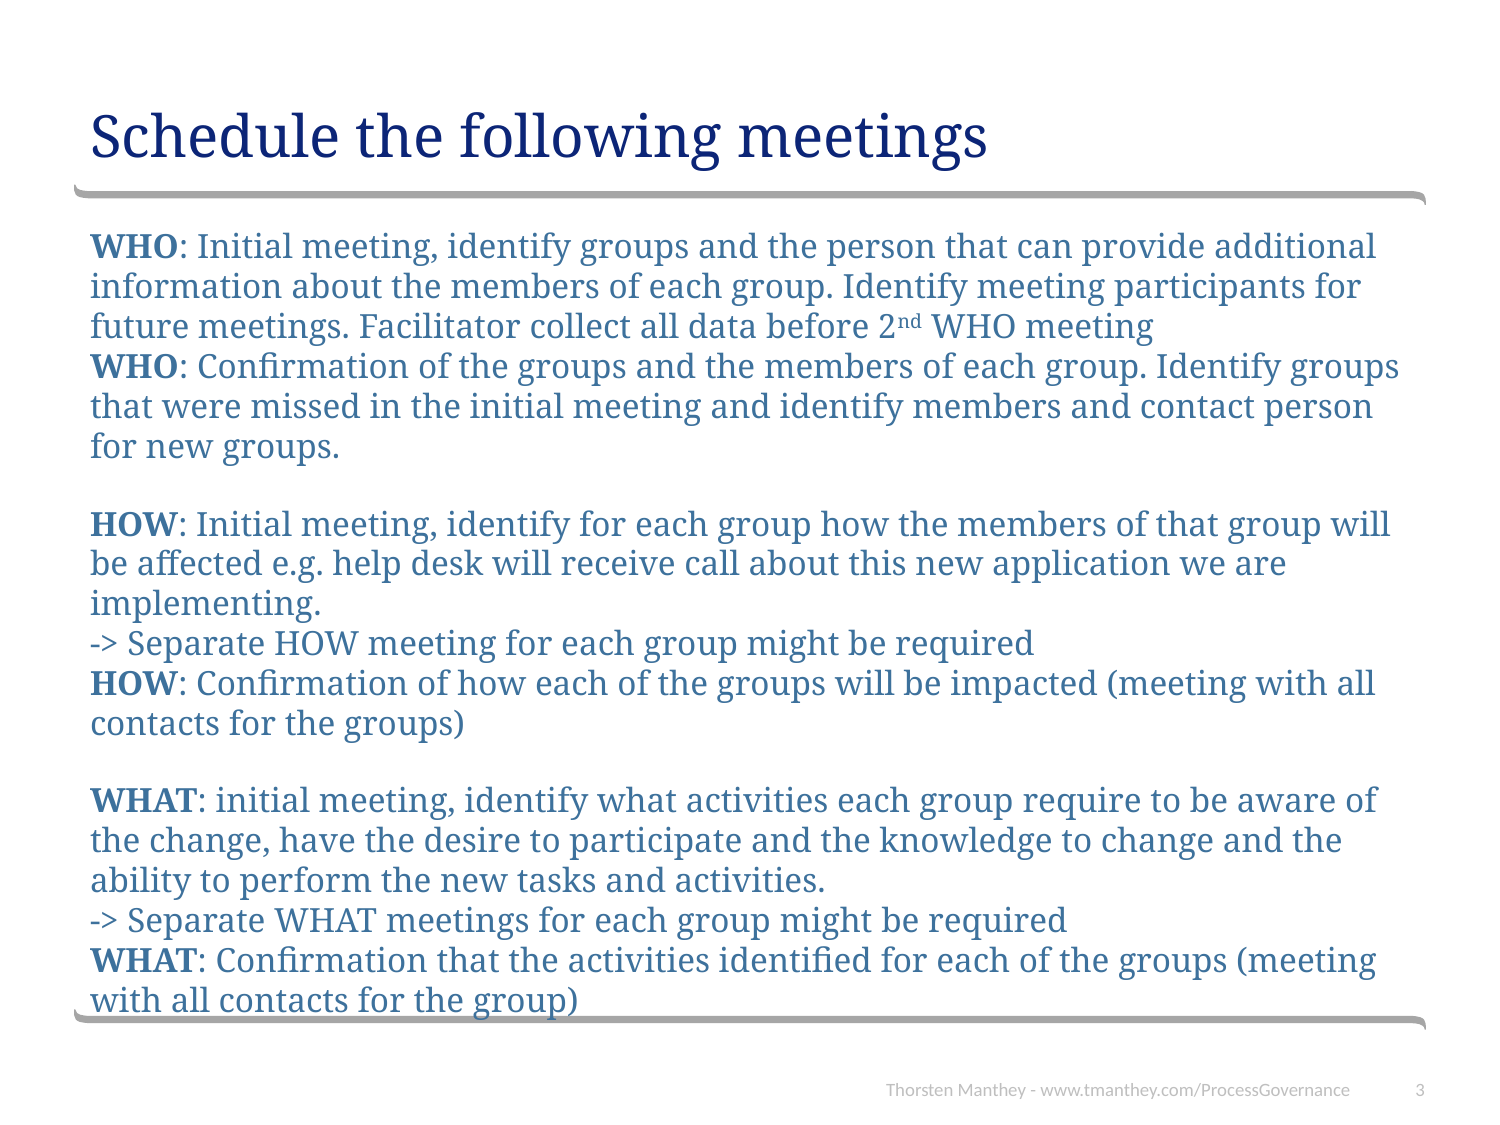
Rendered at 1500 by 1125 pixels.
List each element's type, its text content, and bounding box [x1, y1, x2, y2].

list WHO: Initial meeting, identify groups and the person that can provide additional information about the members of each group. Identify meeting participants for future meetings. Facilitator collect all data before 2nd WHO meeting WHO: Confirmation of the groups and the members of each group. Identify groups that were missed in the initial meeting and identify members and contact person for new groups. HOW: Initial meeting, identify for each group how the members of that group will be affected e.g. help desk will receive call about this new application we are implementing. -> Separate HOW meeting for each group might be required HOW: Confirmation of how each of the groups will be impacted (meeting with all contacts for the groups) WHAT: initial meeting, identify what activities each group require to be aware of the change, have the desire to participate and the knowledge to change and the ability to perform the new tasks and activities. -> Separate WHAT meetings for each group might be required WHAT: Confirmation that the activities identified for each of the groups (meeting with all contacts for the group) [75, 218, 1425, 1027]
slide_number 3 [1362, 1077, 1425, 1100]
footer Thorsten Manthey - www.tmanthey.com/ProcessGovernance [512, 1077, 1350, 1100]
title Schedule the following meetings [75, 11, 1425, 177]
